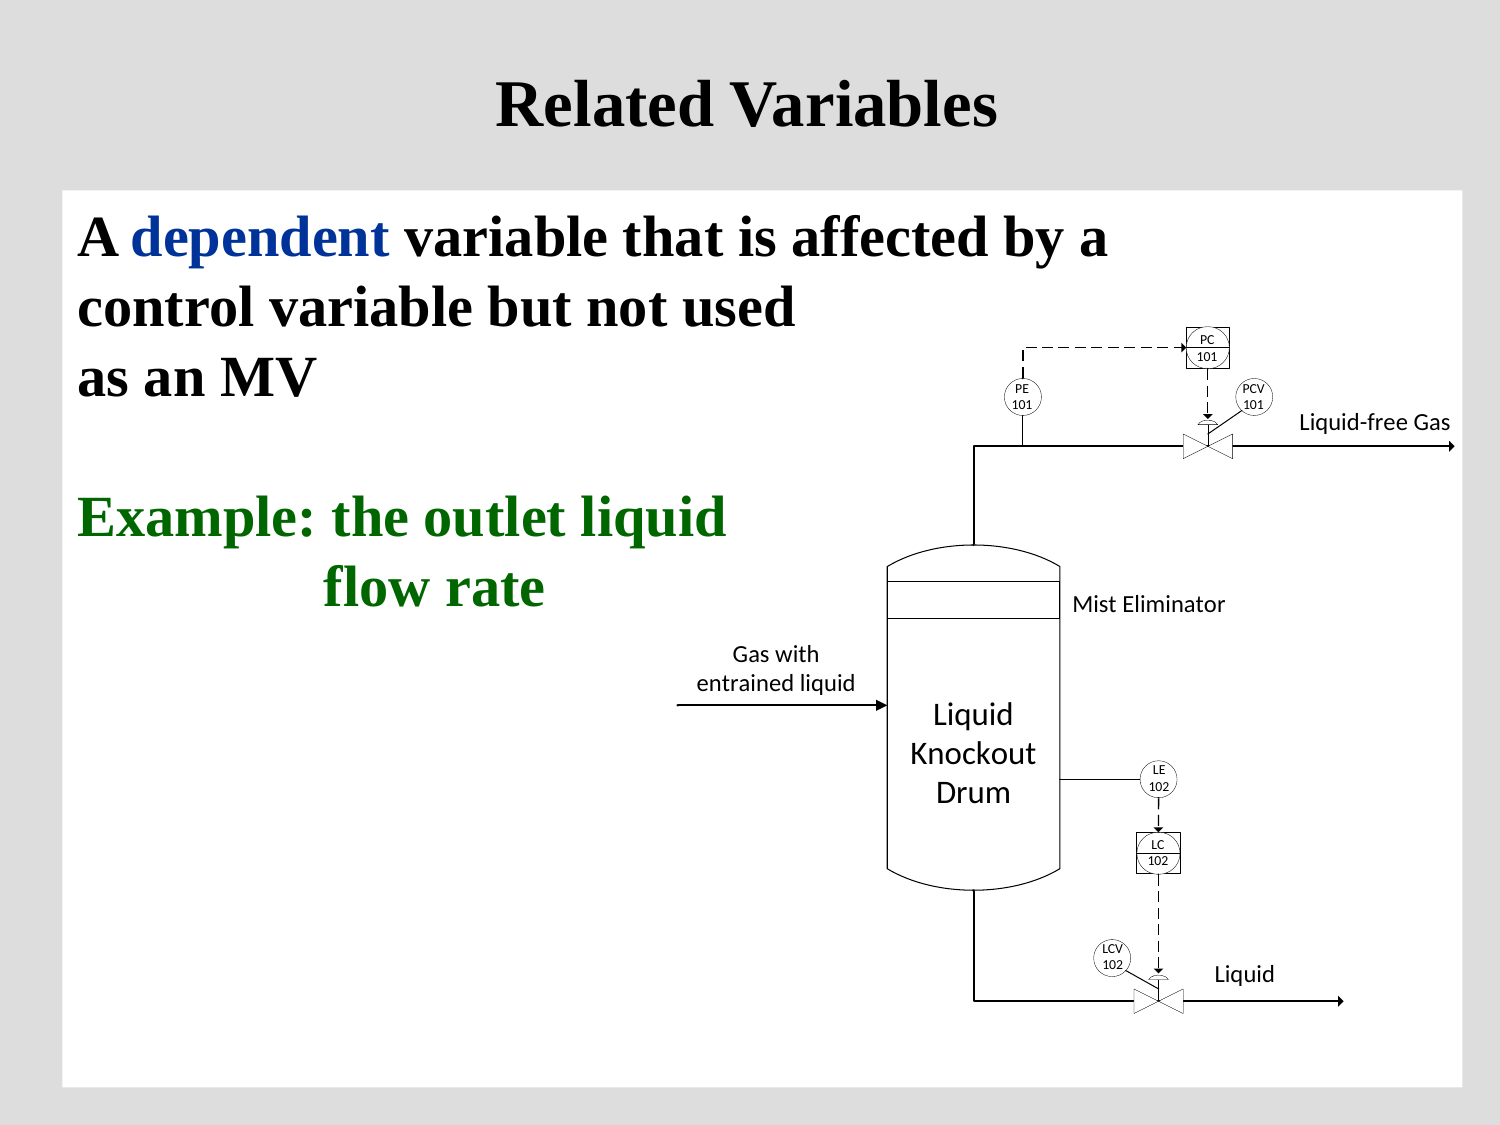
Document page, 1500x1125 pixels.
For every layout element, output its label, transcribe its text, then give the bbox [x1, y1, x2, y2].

picture [674, 324, 1457, 1016]
title Related Variables [41, 24, 1454, 175]
subtitle A dependent variable that is affected by a control variable but not used as an MV Example: the outlet liquid flow rate [62, 190, 1463, 1088]
